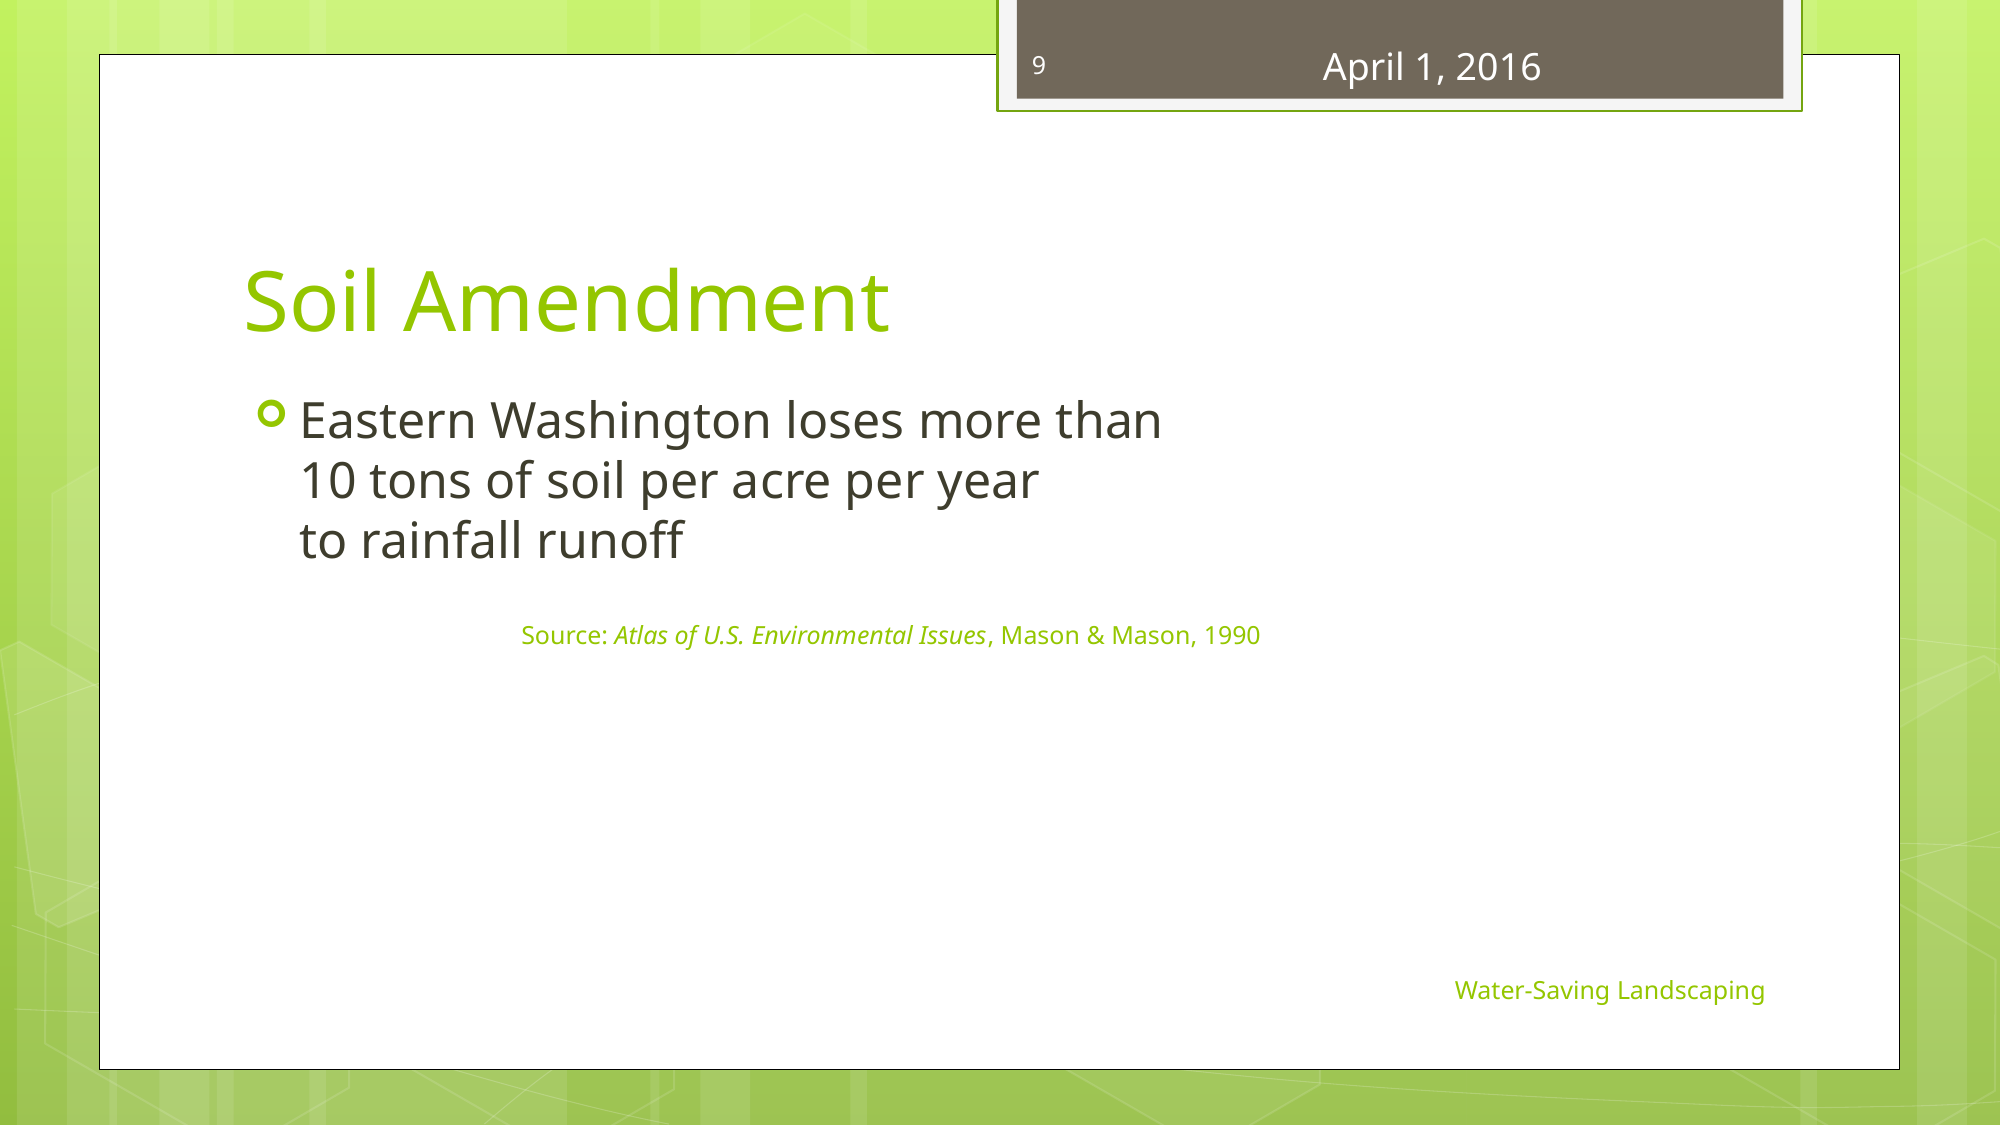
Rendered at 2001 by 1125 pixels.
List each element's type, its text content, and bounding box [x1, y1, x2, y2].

text_box Source: Atlas of U.S. Environmental Issues, Mason & Mason, 1990 [506, 612, 1277, 658]
list Eastern Washington loses more than 10 tons of soil per acre per year to rainfall runoff [228, 381, 1711, 957]
title Soil Amendment [228, 168, 1765, 357]
slide_number 9 [1016, 36, 1309, 97]
footer Water-Saving Landscaping [1015, 960, 1782, 1020]
